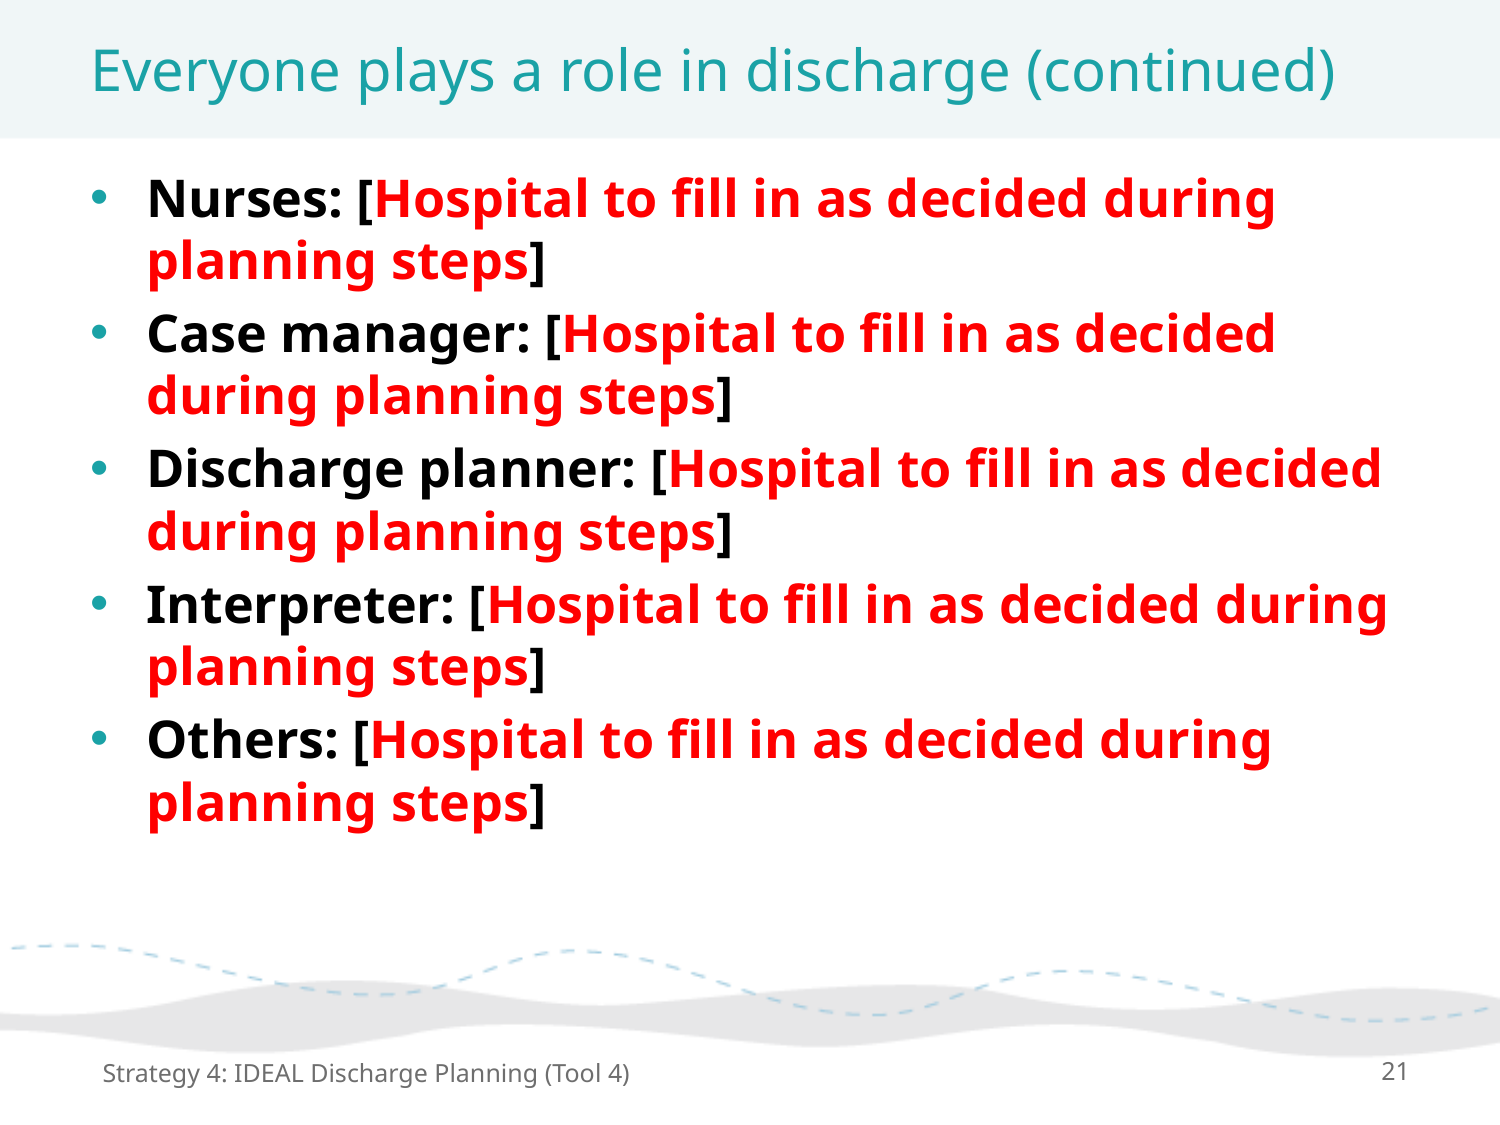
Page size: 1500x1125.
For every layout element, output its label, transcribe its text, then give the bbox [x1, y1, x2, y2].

title Everyone plays a role in discharge (continued) [75, 0, 1450, 138]
footer Strategy 4: IDEAL Discharge Planning (Tool 4) [87, 1042, 763, 1103]
slide_number 21 [1074, 1042, 1425, 1103]
picture [0, 0, 1500, 1125]
list Nurses: [Hospital to fill in as decided during planning steps] Case manager: [Hospital to fill in as decided during planning steps] Discharge planner: [Hospital to fill in as decided during planning steps] Interpreter: [Hospital to fill in as decided during planning steps] Others: [Hospital to fill in as decided during planning steps] [75, 157, 1425, 900]
